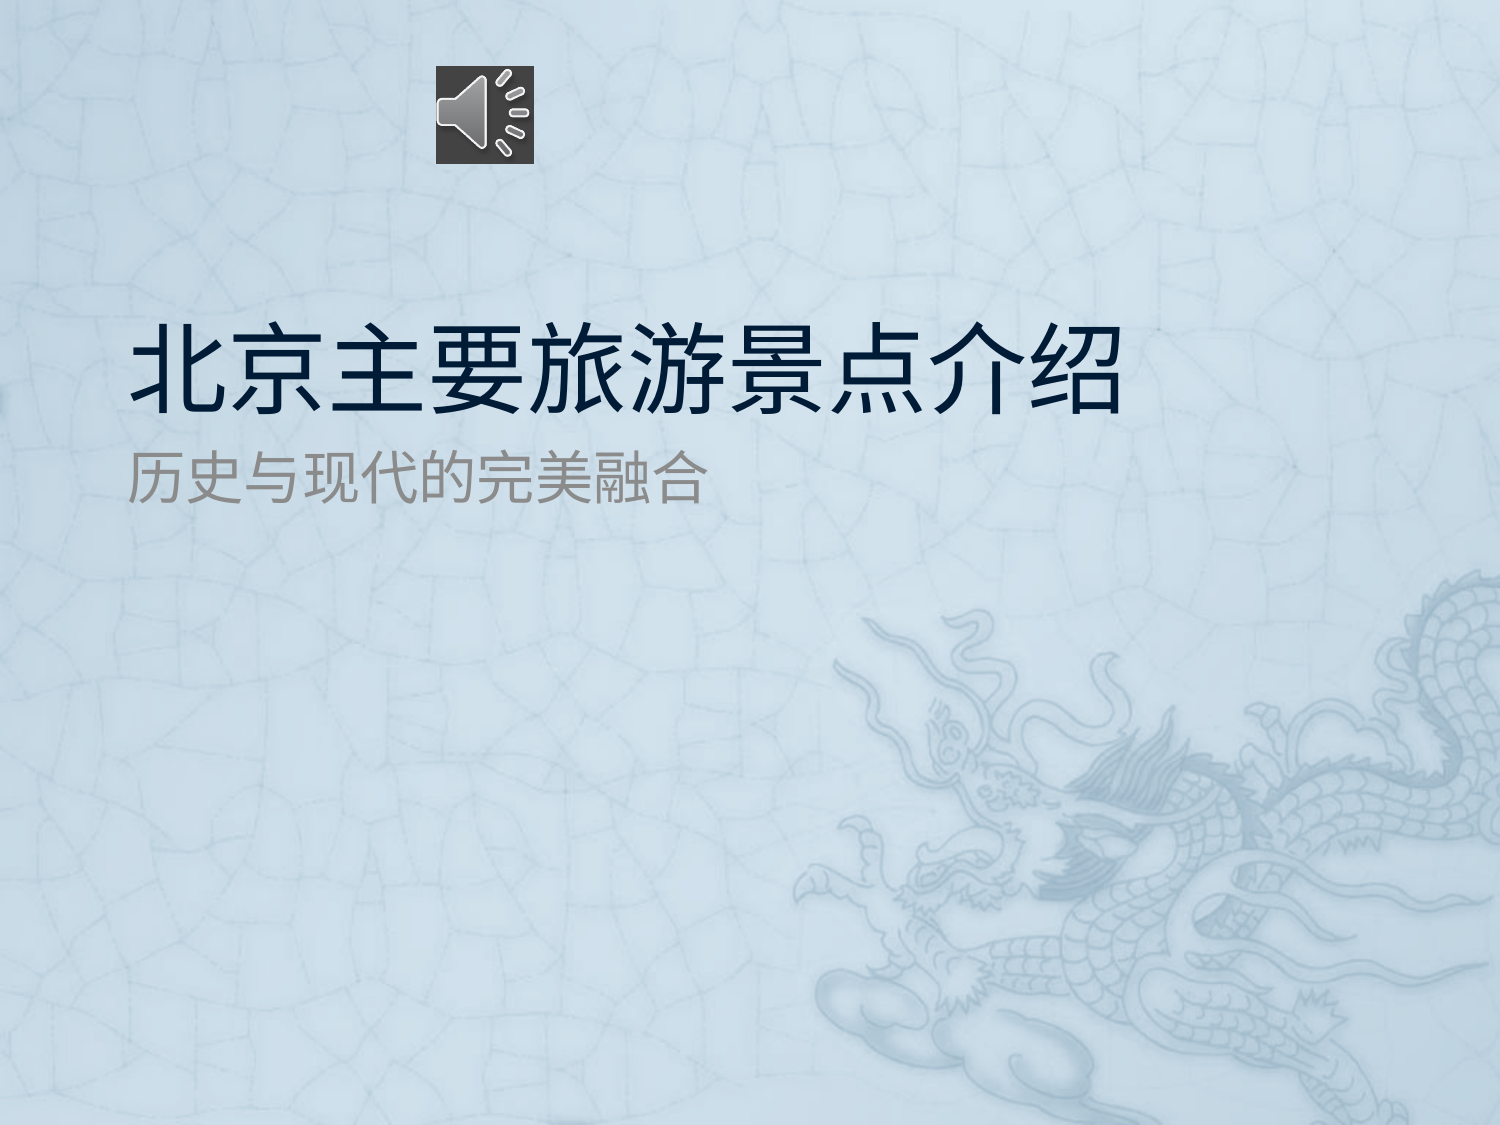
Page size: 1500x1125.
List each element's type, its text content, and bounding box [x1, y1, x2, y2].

picture [434, 64, 536, 166]
title 北京主要旅游景点介绍 [112, 192, 1388, 434]
subtitle 历史与现代的完美融合 [112, 433, 1207, 722]
